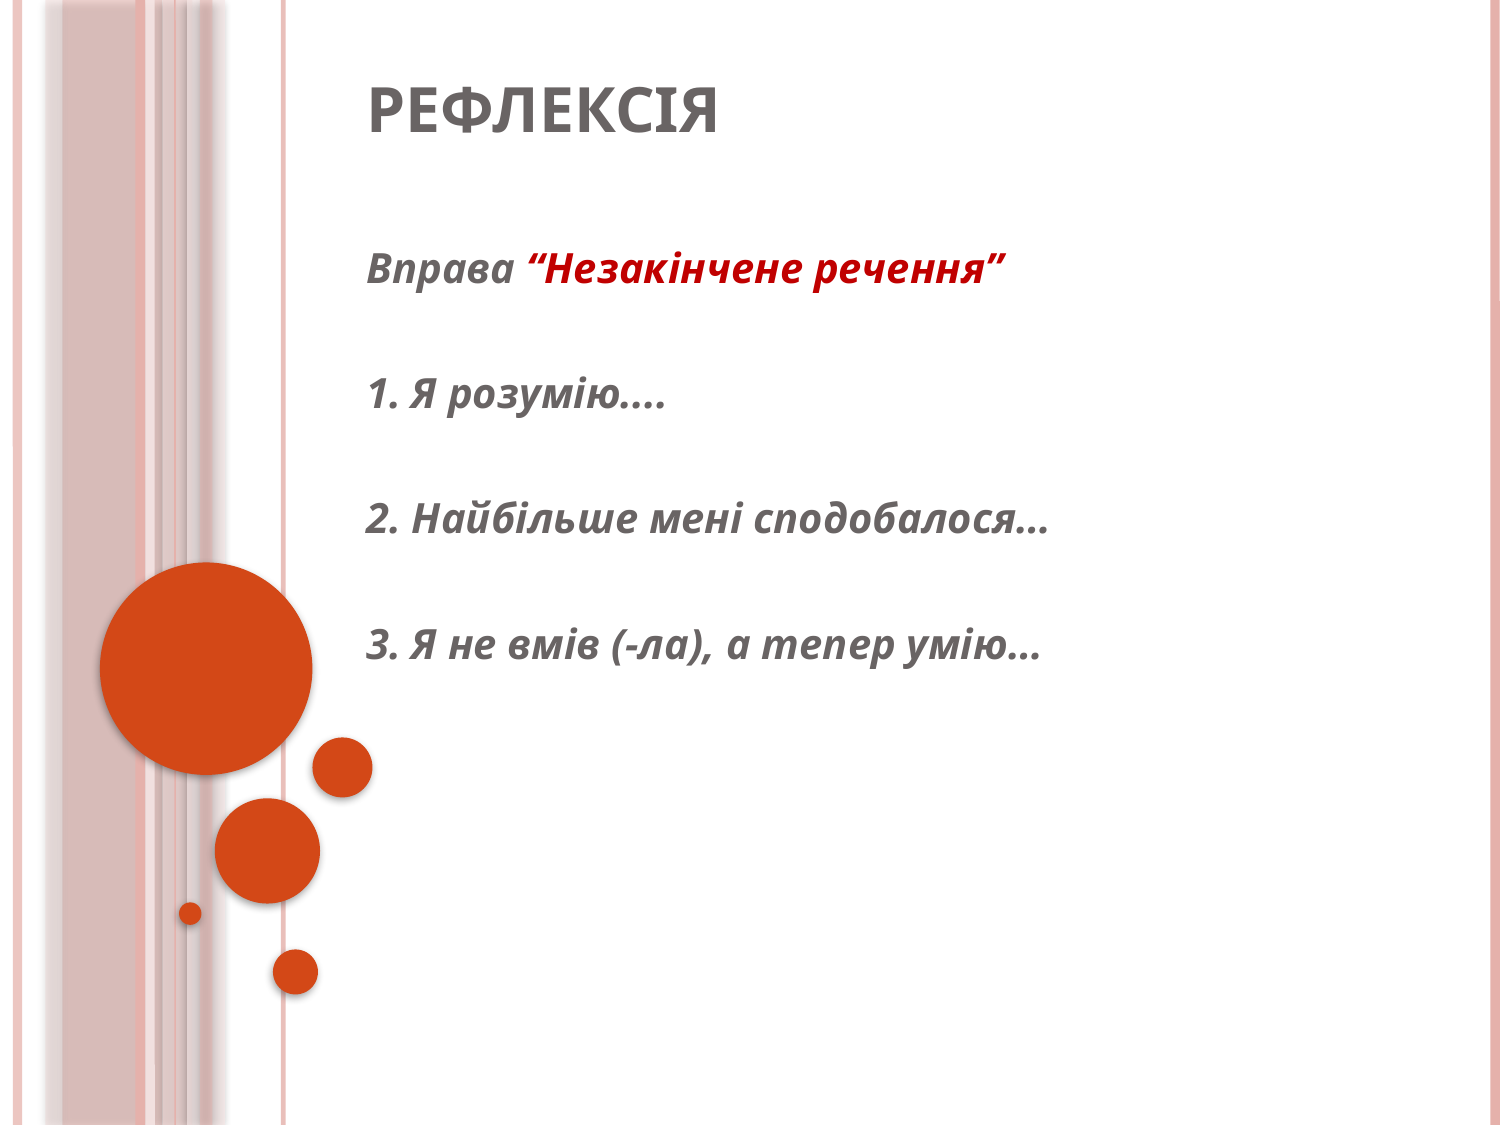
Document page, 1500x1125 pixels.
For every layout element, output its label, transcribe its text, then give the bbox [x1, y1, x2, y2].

title Рефлексія [351, 35, 1364, 153]
subtitle Вправа “Незакінчене речення” 1. Я розумію.... 2. Найбільше мені сподобалося… 3. Я не вмів (-ла), а тепер умію… [351, 234, 1388, 1046]
